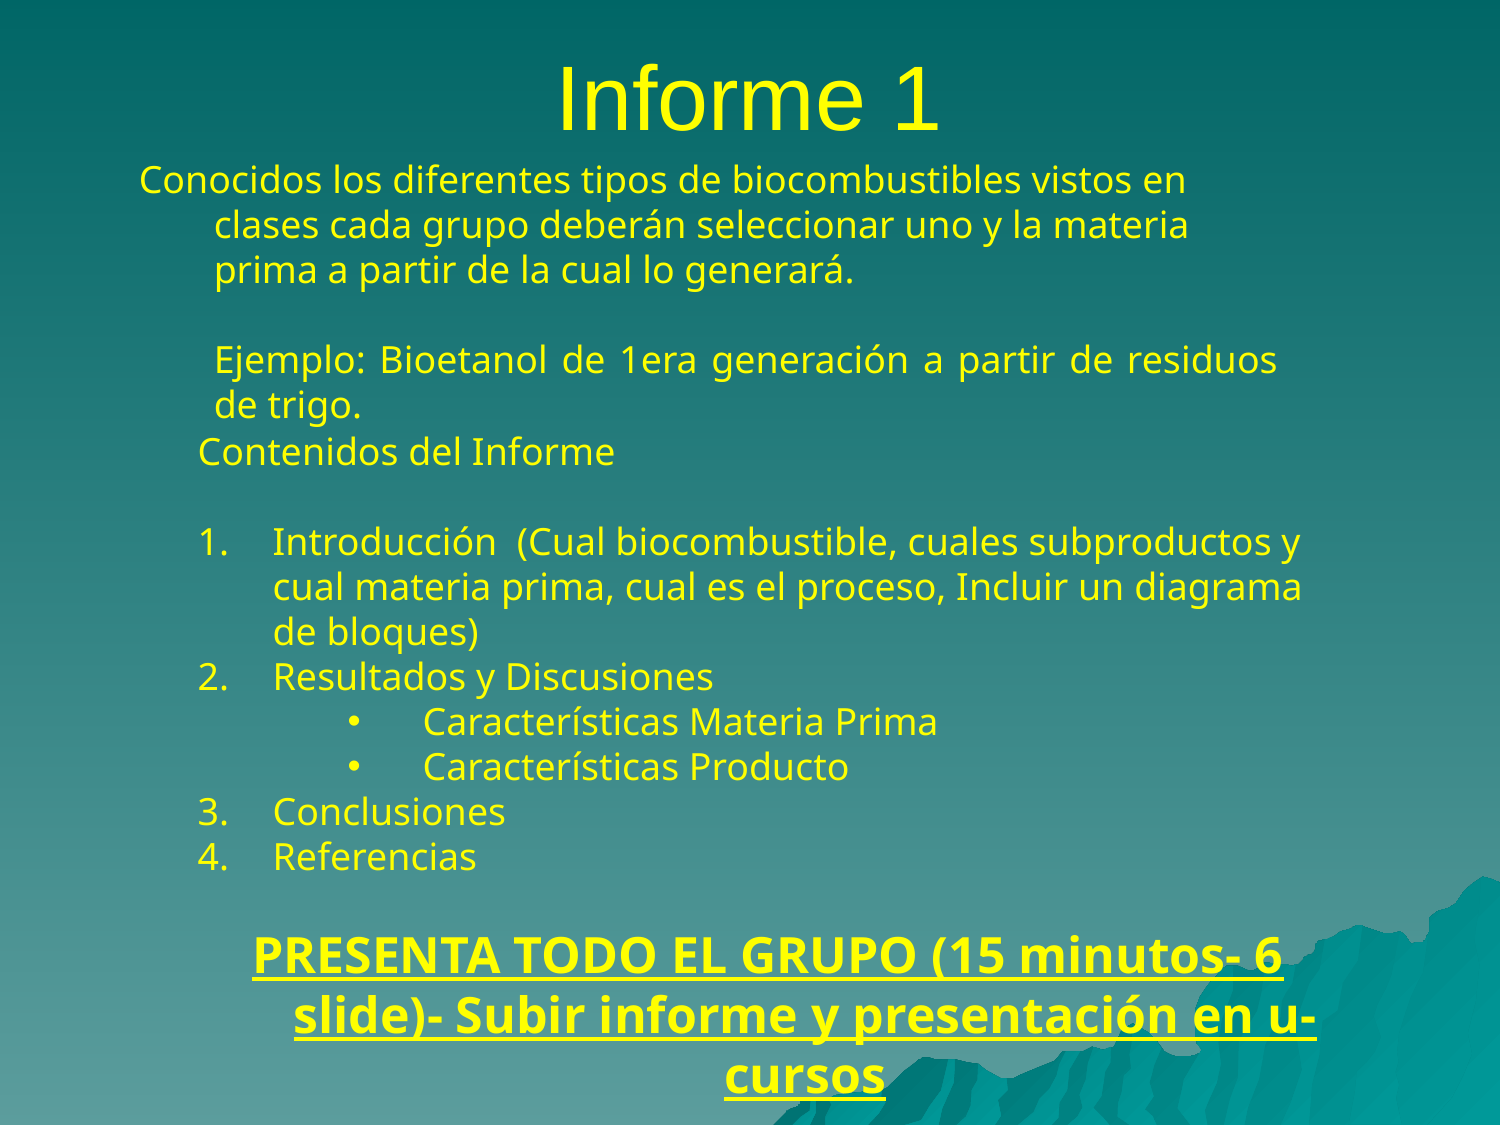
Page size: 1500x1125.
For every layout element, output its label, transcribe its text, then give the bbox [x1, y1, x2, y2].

title Informe 1 [111, 0, 1388, 188]
text_box Contenidos del Informe Introducción (Cual biocombustible, cuales subproductos y cual materia prima, cual es el proceso, Incluir un diagrama de bloques) Resultados y Discusiones Características Materia Prima Características Producto Conclusiones Referencias PRESENTA TODO EL GRUPO (15 minutos- 6 slide)- Subir informe y presentación en u-cursos [182, 420, 1353, 1111]
text_box Conocidos los diferentes tipos de biocombustibles vistos en clases cada grupo deberán seleccionar uno y la materia prima a partir de la cual lo generará. Ejemplo: Bioetanol de 1era generación a partir de residuos de trigo. [123, 148, 1294, 524]
